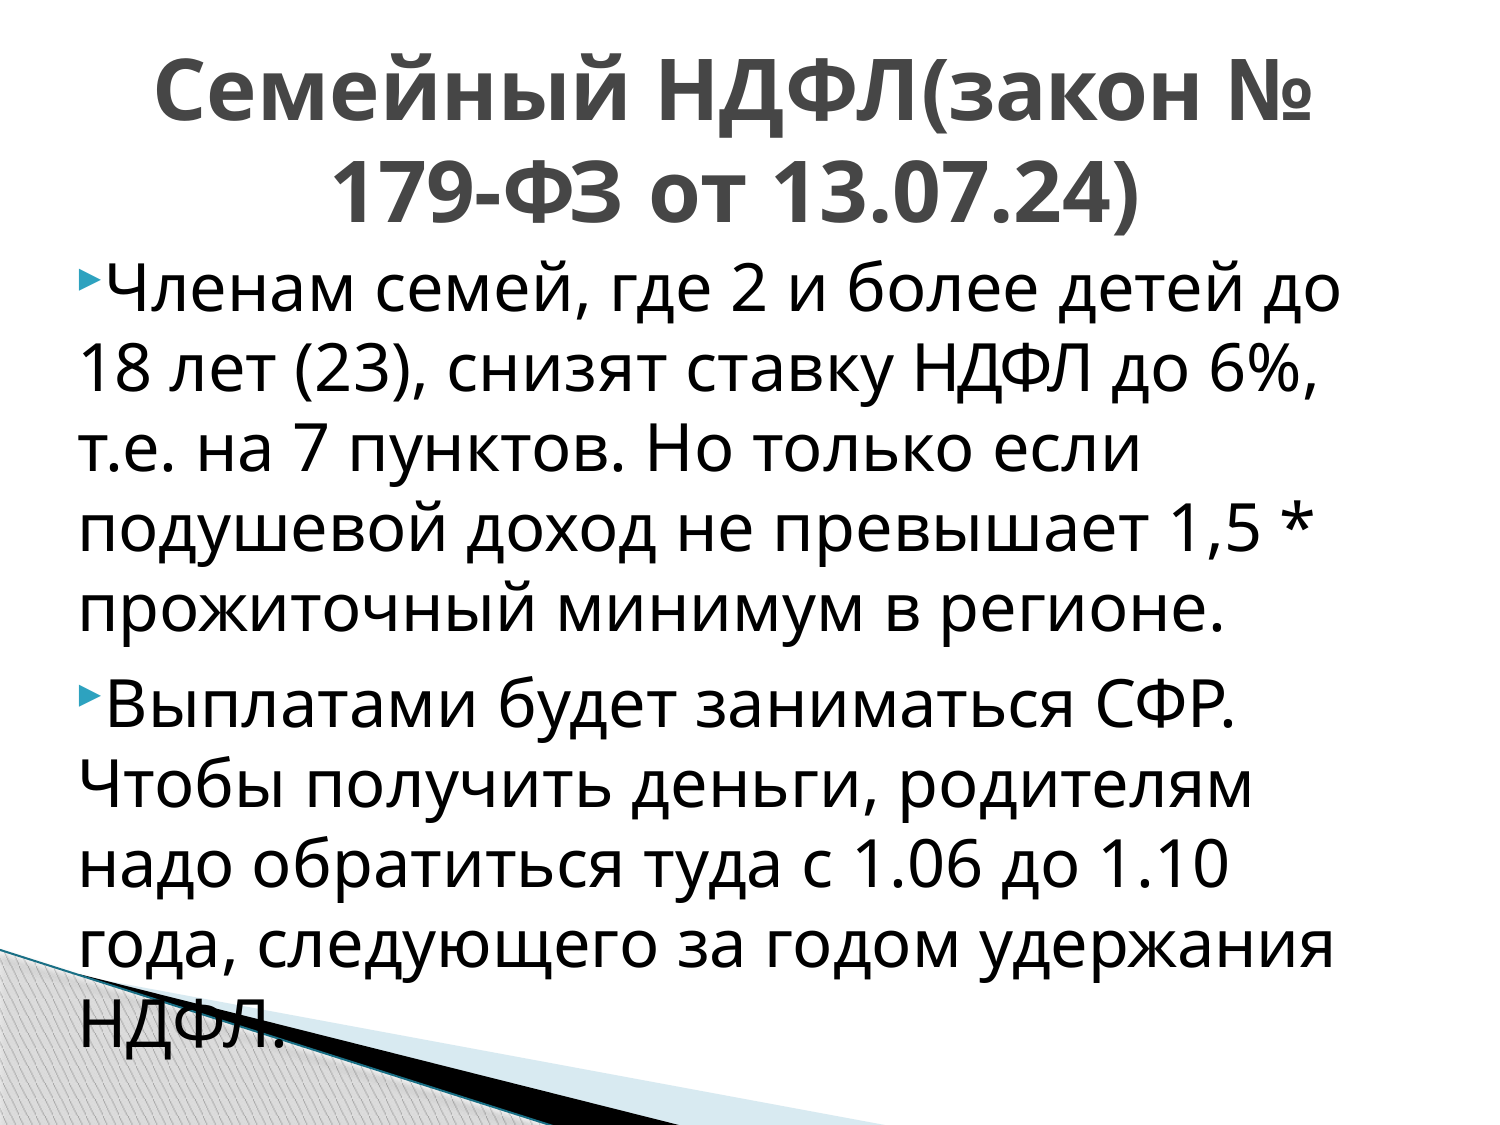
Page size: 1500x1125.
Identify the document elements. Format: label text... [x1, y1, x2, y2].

list Членам семей, где 2 и более детей до 18 лет (23), снизят ставку НДФЛ до 6%, т.е. на 7 пунктов. Но только если подушевой доход не превышает 1,5 * прожиточный минимум в регионе. Выплатами будет заниматься СФР. Чтобы получить деньги, родителям надо обратиться туда с 1.06 до 1.10 года, следующего за годом удержания НДФЛ. [75, 243, 1425, 1061]
title Семейный НДФЛ(закон № 179-ФЗ от 13.07.24) [150, 32, 1350, 240]
